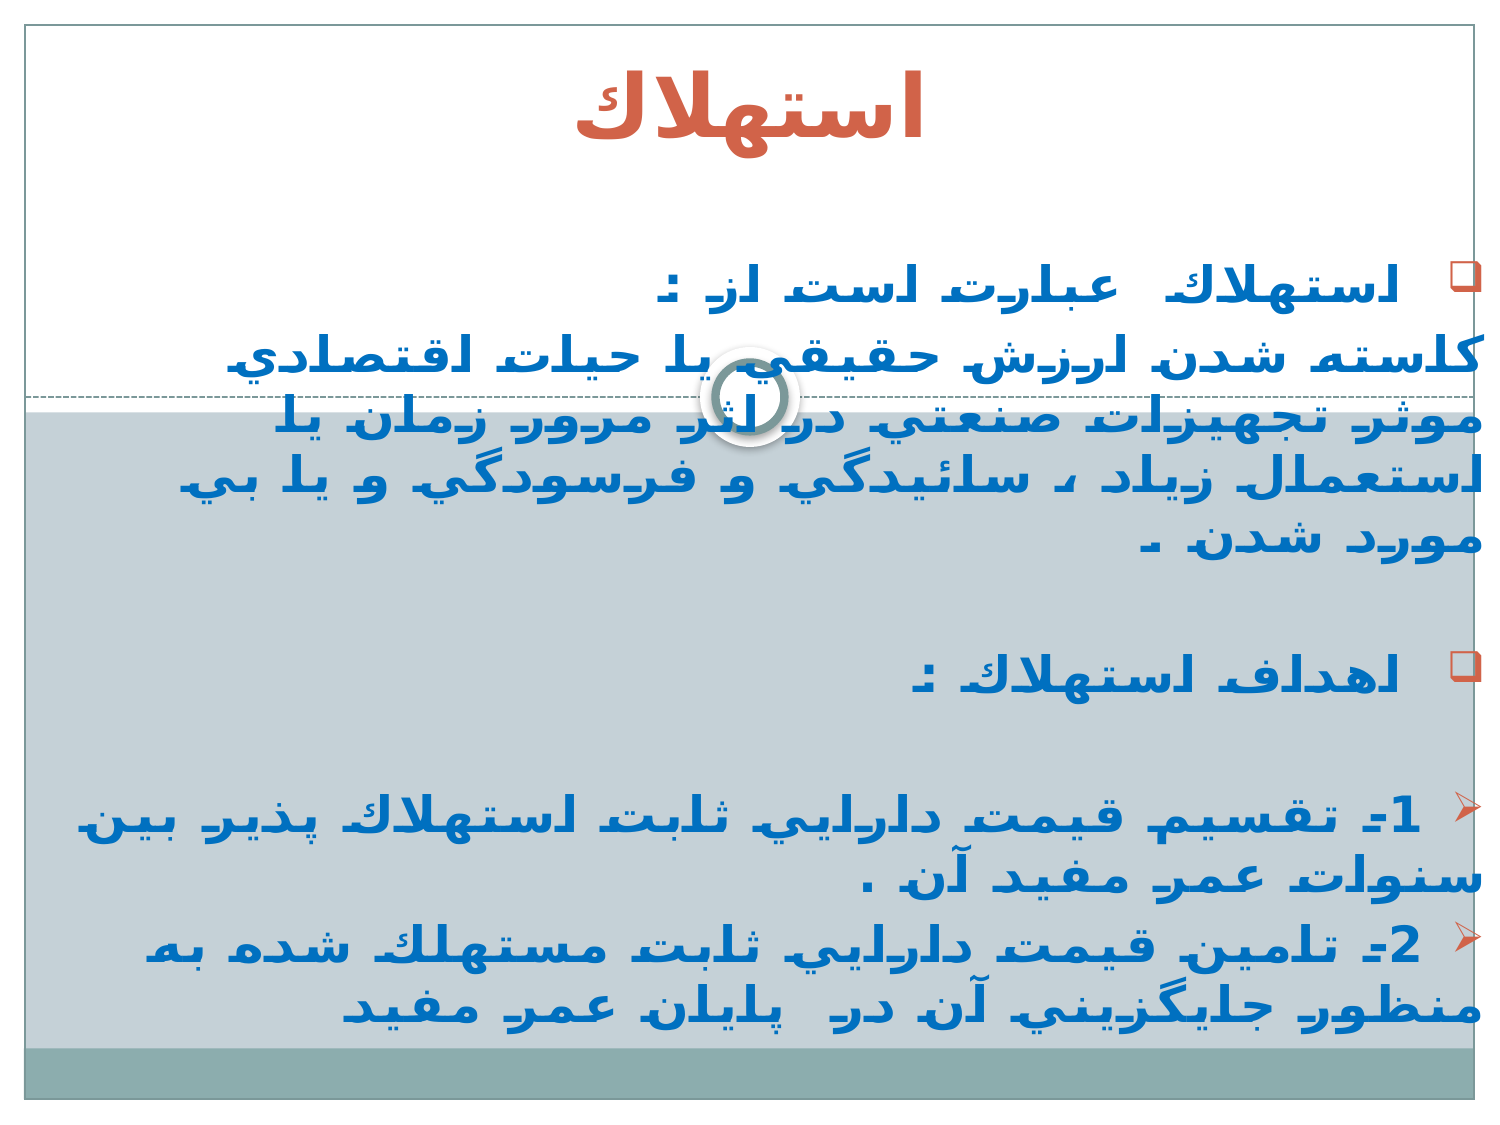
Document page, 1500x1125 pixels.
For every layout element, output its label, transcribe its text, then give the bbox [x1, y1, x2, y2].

subtitle استهلاك عبارت است از : كاسته شدن ارزش حقيقي يا حيات اقتصادي موثر تجهيزات صنعتي در اثر مرور زمان يا استعمال زياد ، سائيدگي و فرسودگي و يا بي مورد شدن . اهداف استهلاك : 1- تقسيم قيمت دارايي ثابت استهلاك پذير بين سنوات عمر مفيد آن . 2- تامين قيمت دارايي ثابت مستهلك شده به منظور جايگزيني آن در پايان عمر مفيد [50, 174, 1500, 1125]
title استهلاك [112, 0, 1388, 163]
